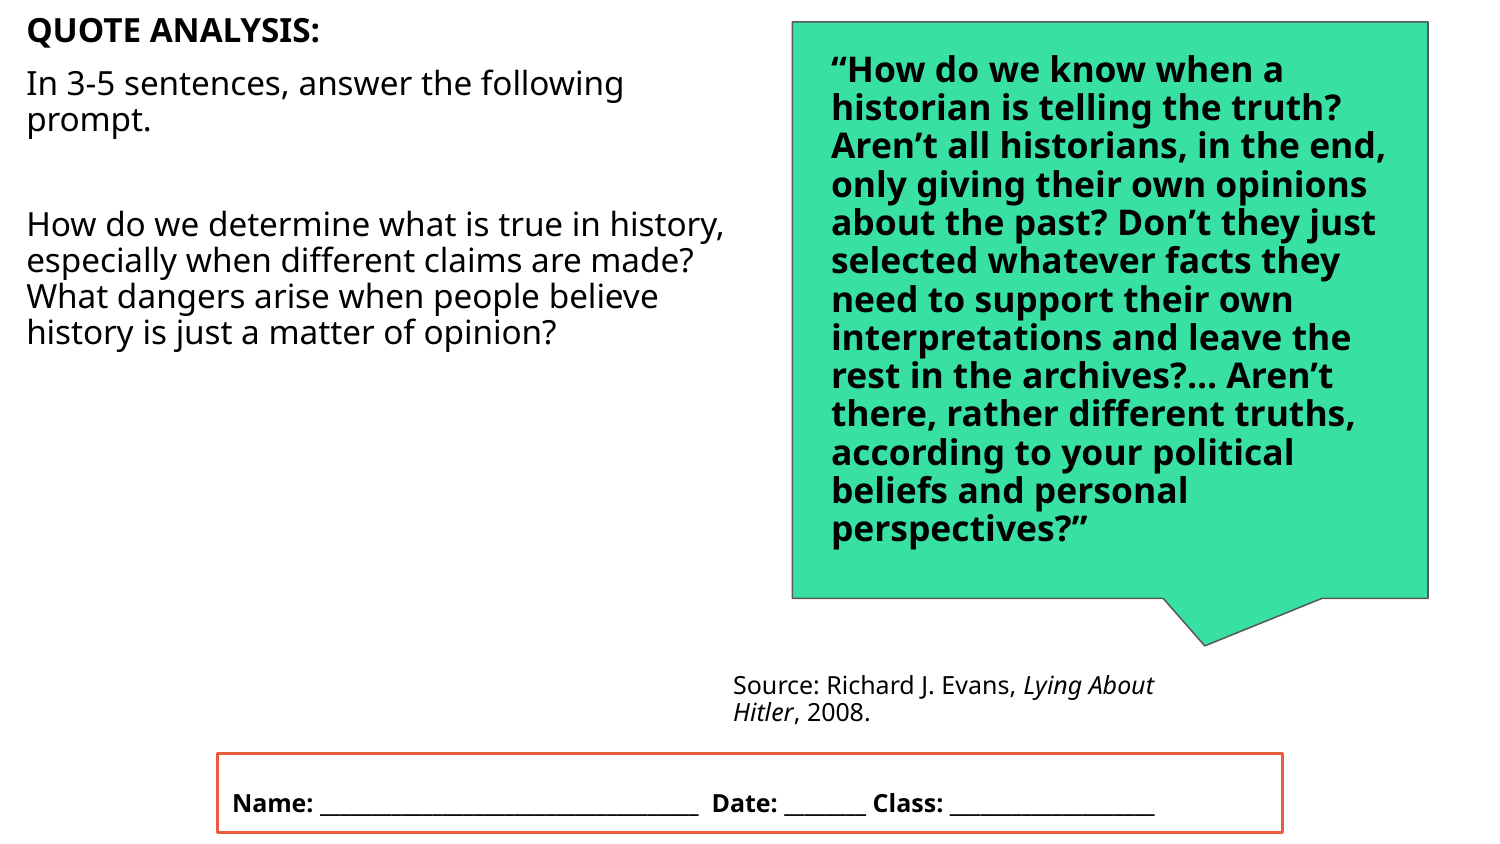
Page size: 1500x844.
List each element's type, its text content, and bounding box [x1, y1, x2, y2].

text_box Name: _____________________________________ Date: ________ Class: ____________________ [217, 753, 1283, 833]
text_box Source: Richard J. Evans, Lying About Hitler, 2008. [718, 657, 1211, 742]
text_box “How do we know when a historian is telling the truth? Aren’t all historians, in the end, only giving their own opinions about the past? Don’t they just selected whatever facts they need to support their own interpretations and leave the rest in the archives?... Aren’t there, rather different truths, according to your political beliefs and personal perspectives?” [819, 46, 1399, 609]
text_box [792, 21, 1429, 599]
text_box QUOTE ANALYSIS: In 3-5 sentences, answer the following prompt. How do we determine what is true in history, especially when different claims are made? What dangers arise when people believe history is just a matter of opinion? [15, 8, 750, 572]
text_box [1172, 609, 1296, 646]
